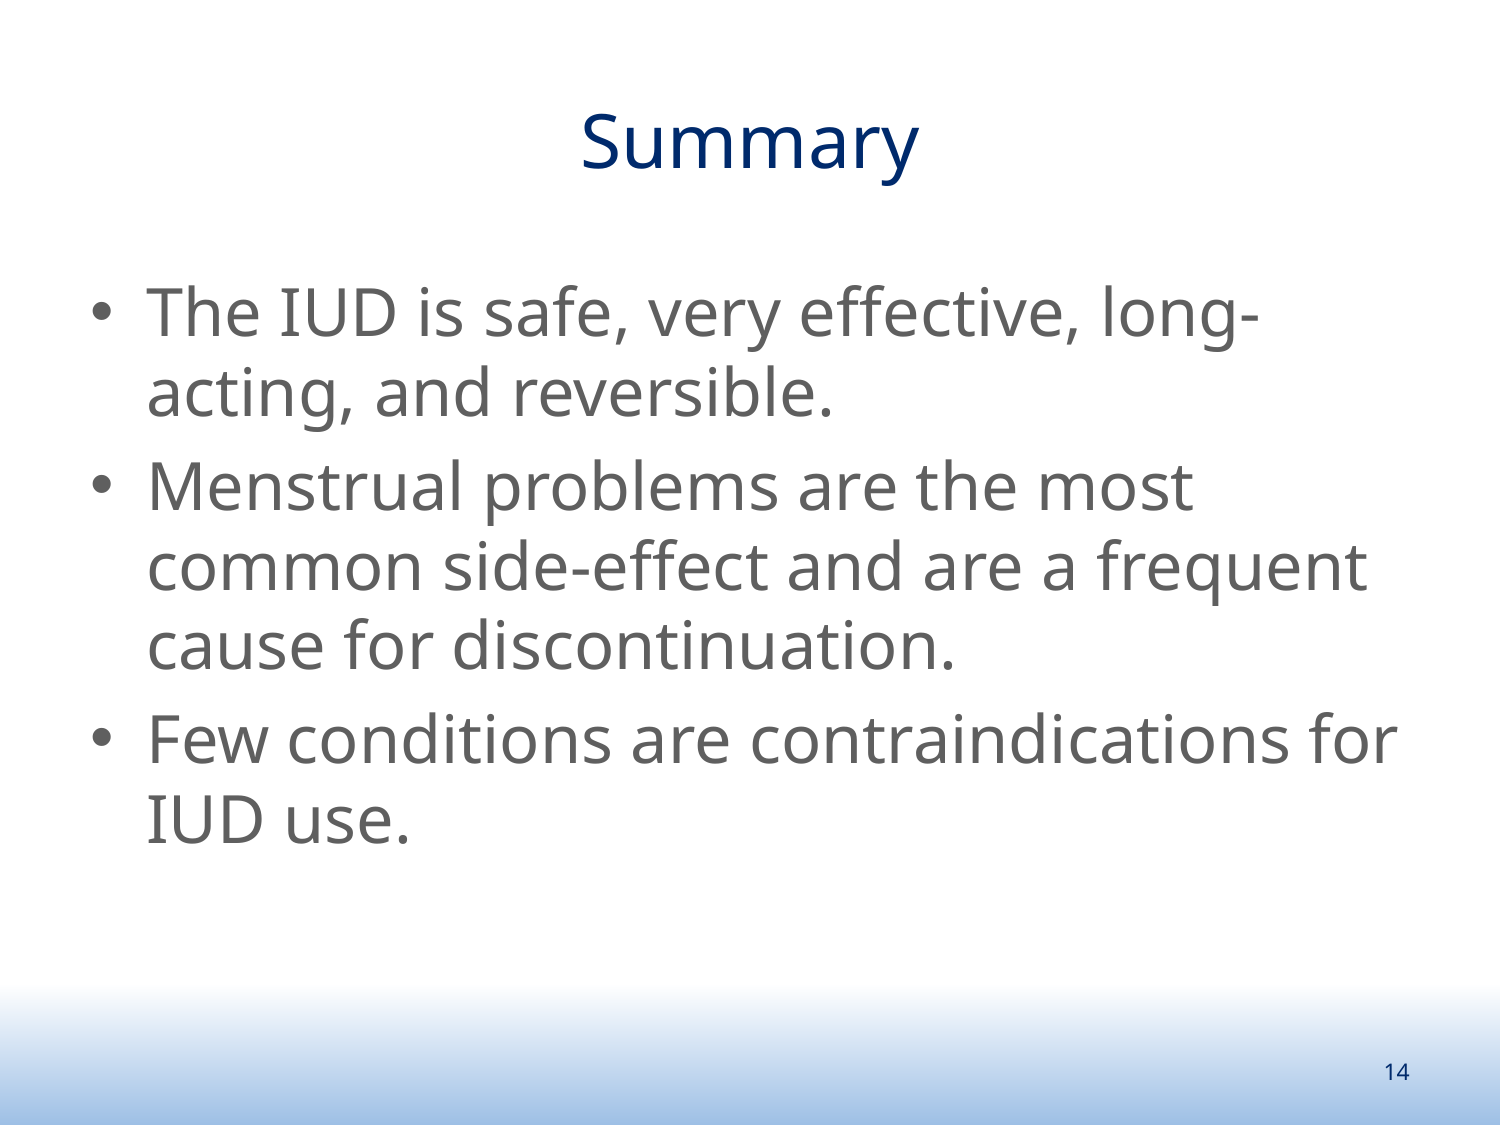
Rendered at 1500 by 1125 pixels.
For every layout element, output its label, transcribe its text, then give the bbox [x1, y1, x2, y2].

list The IUD is safe, very effective, long-acting, and reversible. Menstrual problems are the most common side-effect and are a frequent cause for discontinuation. Few conditions are contraindications for IUD use. [75, 262, 1425, 938]
slide_number 14 [1074, 1042, 1425, 1103]
title Summary [75, 45, 1425, 233]
